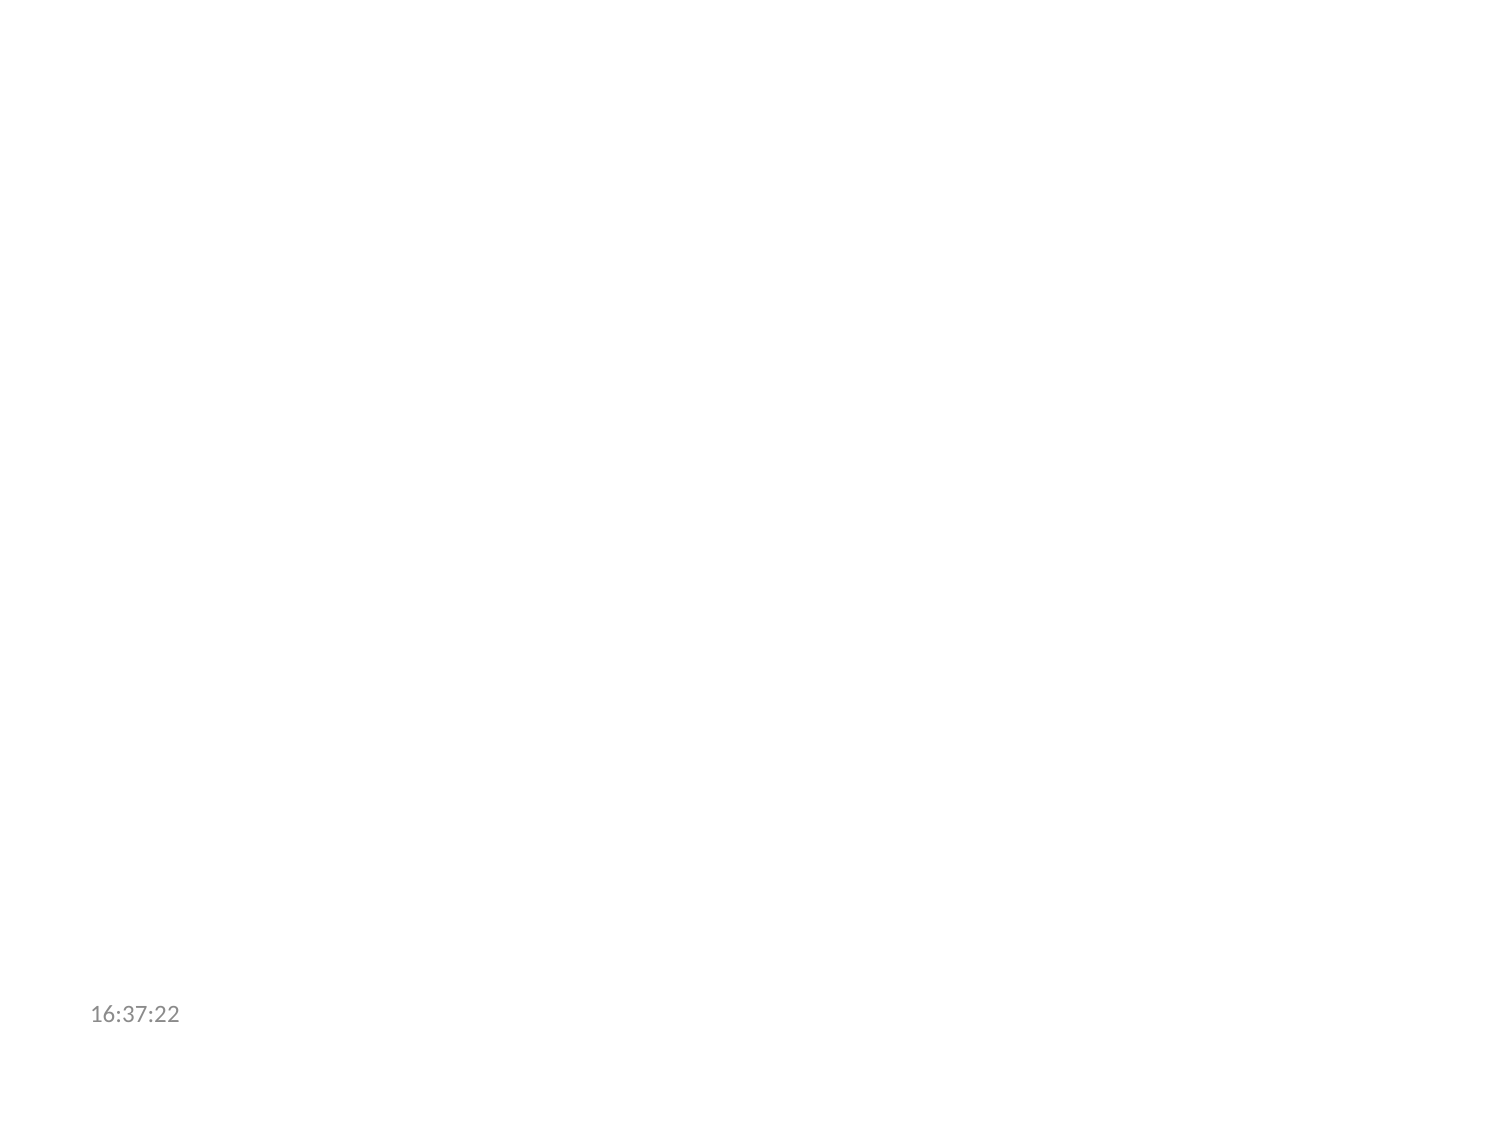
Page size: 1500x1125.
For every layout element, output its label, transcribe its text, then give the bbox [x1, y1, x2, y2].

text_box 15:35:09 [75, 982, 425, 1043]
